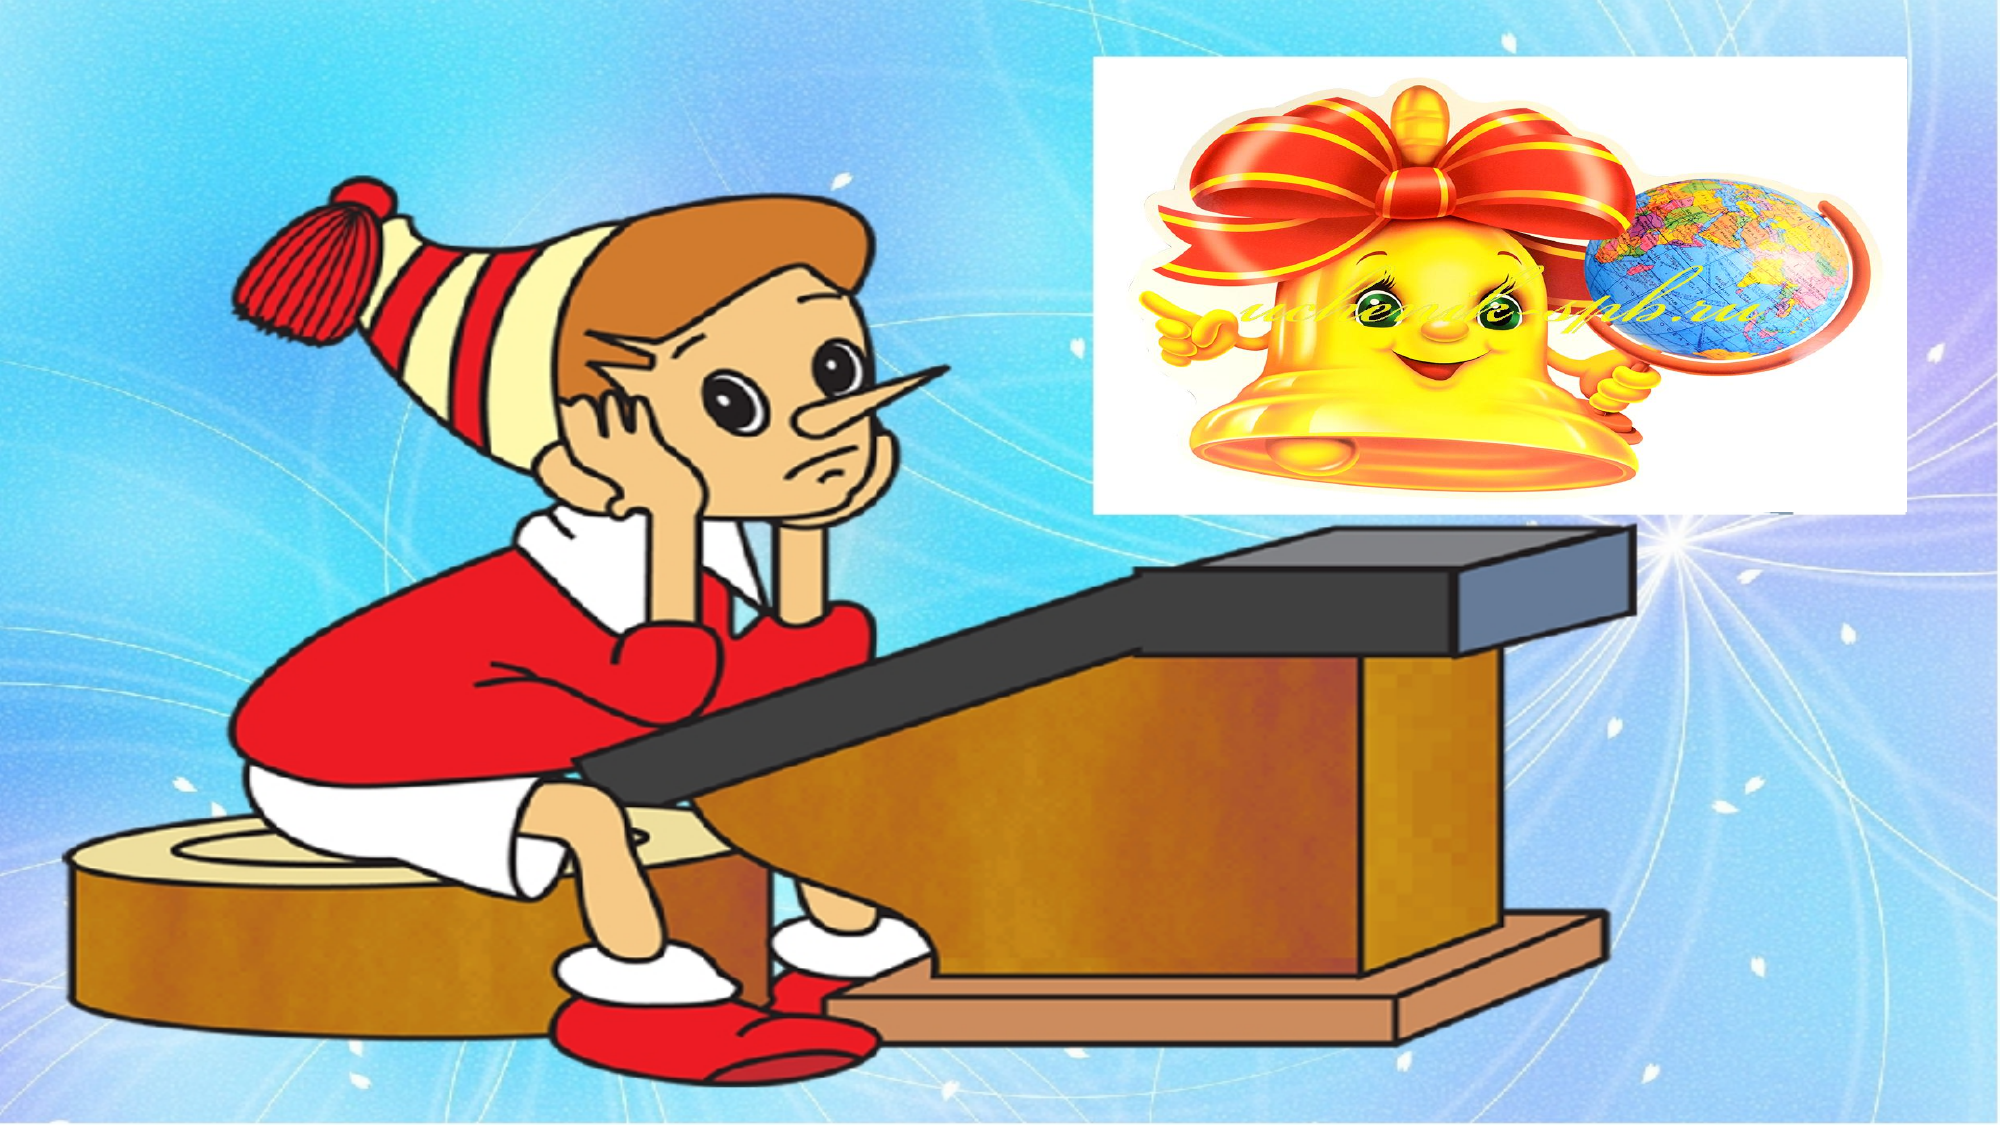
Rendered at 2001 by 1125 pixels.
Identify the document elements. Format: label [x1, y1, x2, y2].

picture [1100, 59, 1907, 512]
list [0, 0, 2000, 1125]
